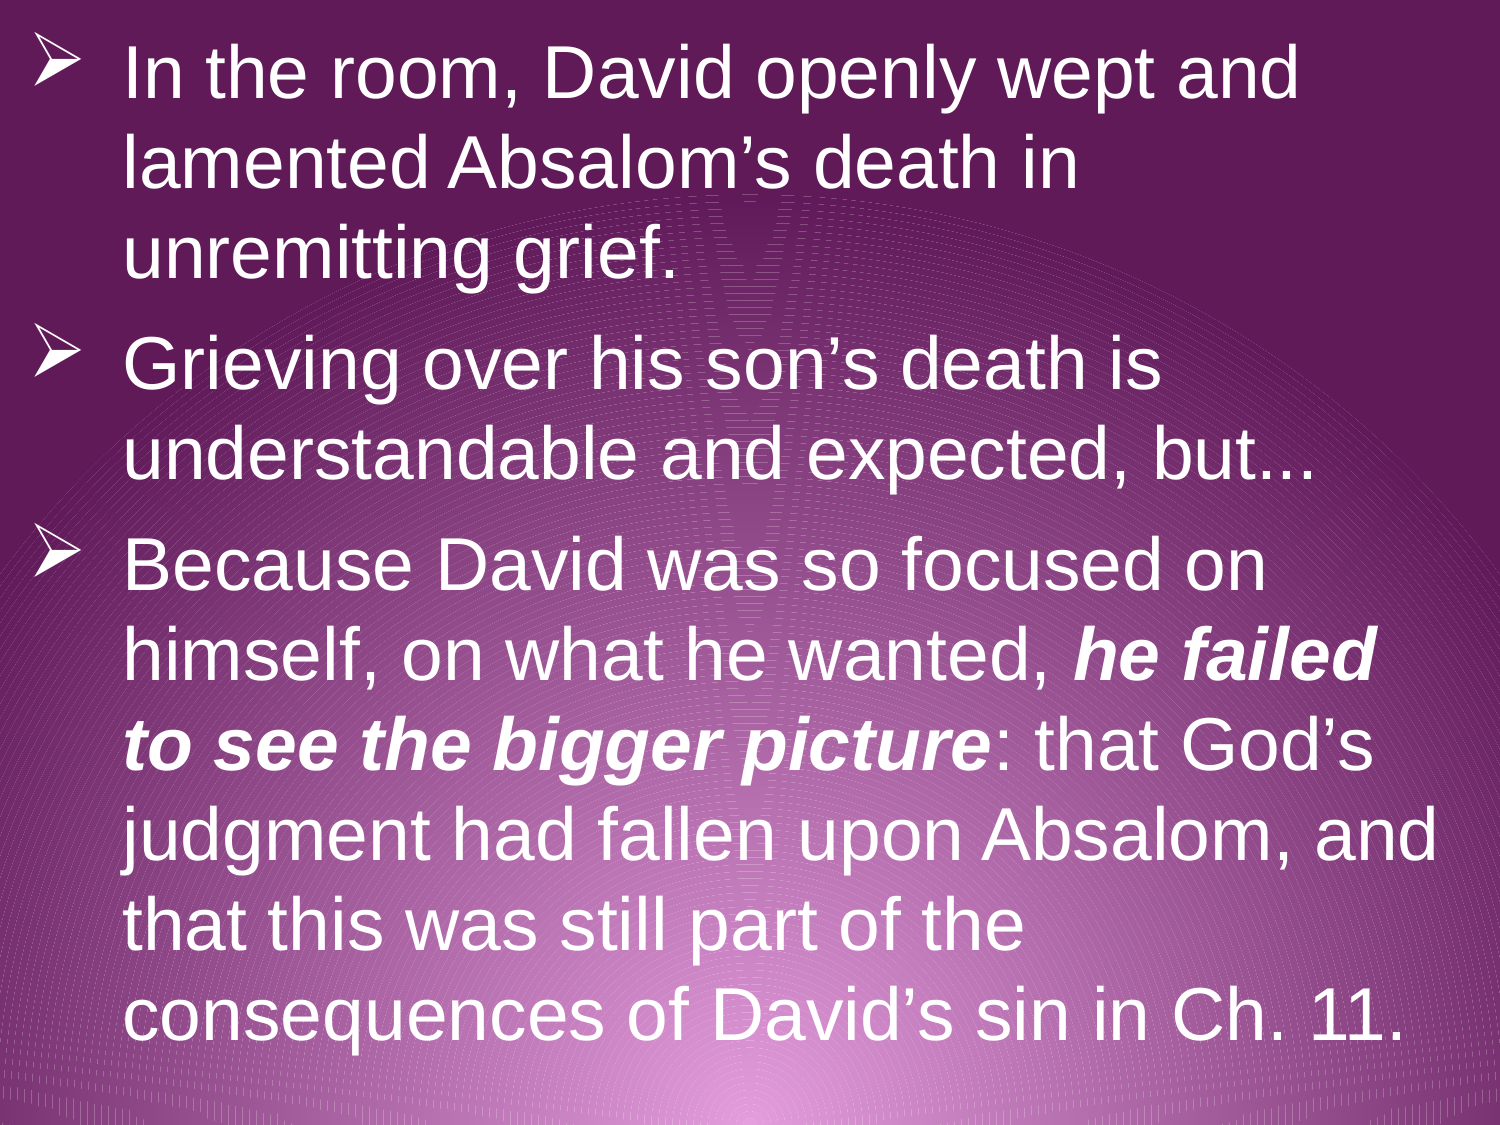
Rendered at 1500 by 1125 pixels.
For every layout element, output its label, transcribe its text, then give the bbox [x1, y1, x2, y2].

subtitle In the room, David openly wept and lamented Absalom’s death in unremitting grief. Grieving over his son’s death is understandable and expected, but... Because David was so focused on himself, on what he wanted, he failed to see the bigger picture: that God’s judgment had fallen upon Absalom, and that this was still part of the consequences of David’s sin in Ch. 11. [13, 15, 1483, 1108]
